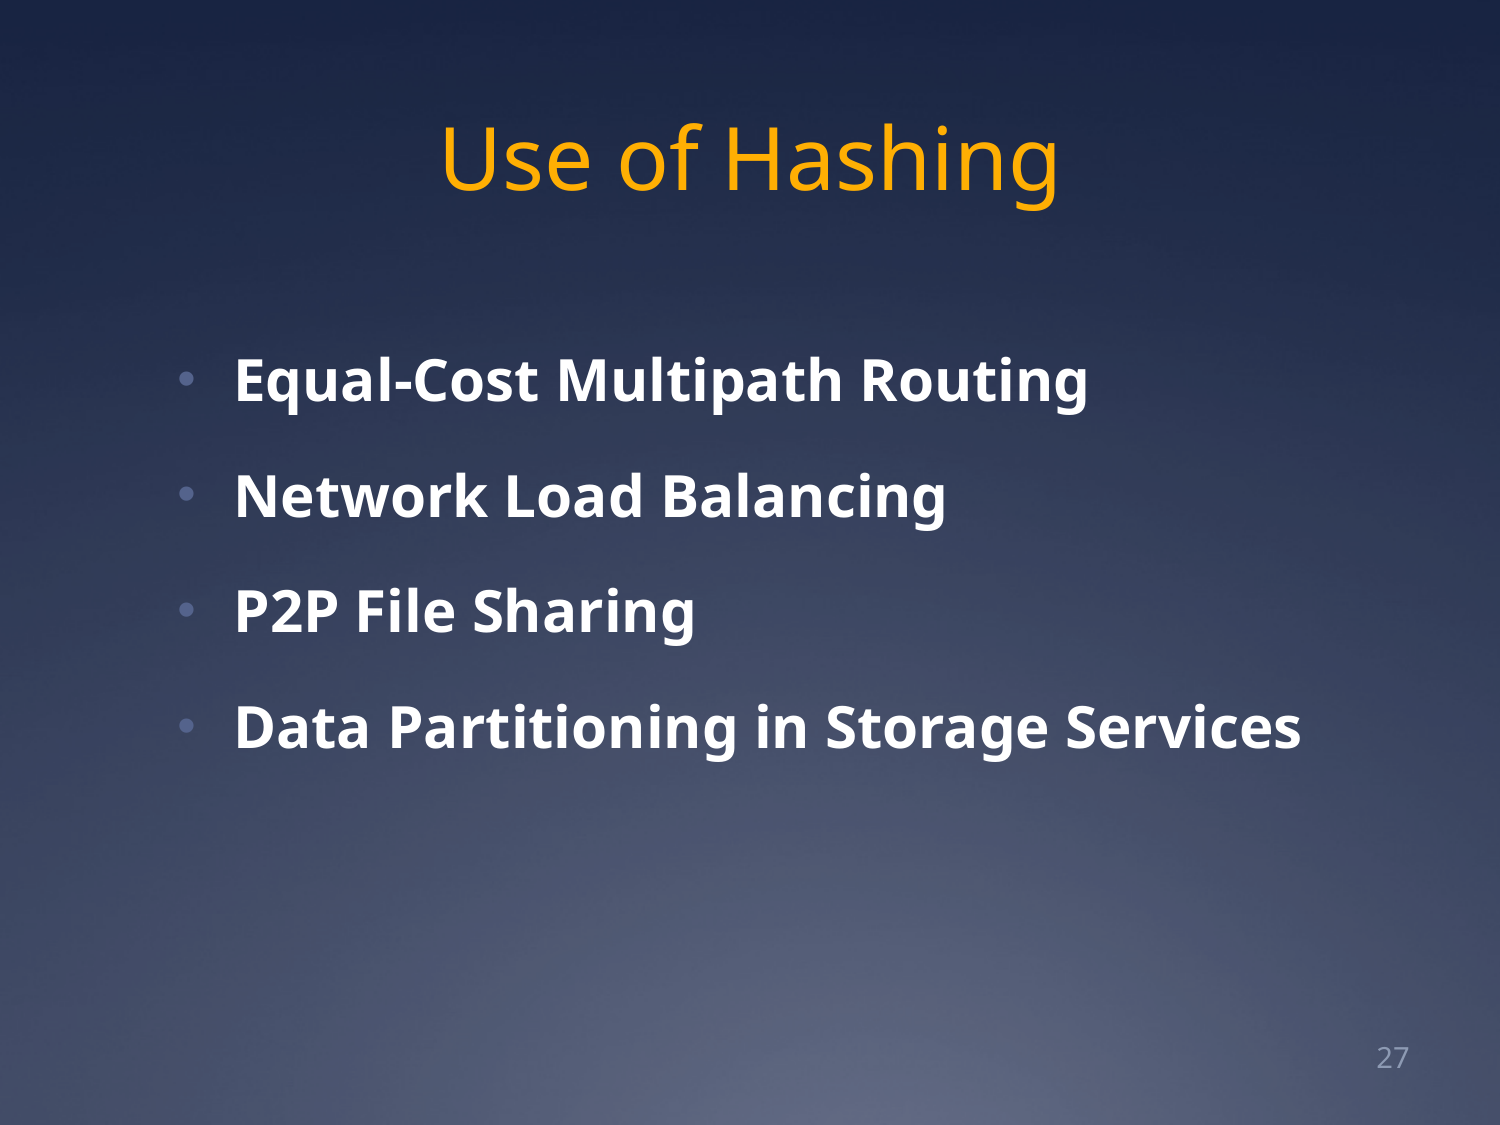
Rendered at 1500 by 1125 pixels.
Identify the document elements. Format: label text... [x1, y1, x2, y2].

list Equal-Cost Multipath Routing Network Load Balancing P2P File Sharing Data Partitioning in Storage Services [162, 335, 1338, 1005]
title Use of Hashing [100, 95, 1400, 225]
slide_number 27 [1325, 1029, 1425, 1090]
